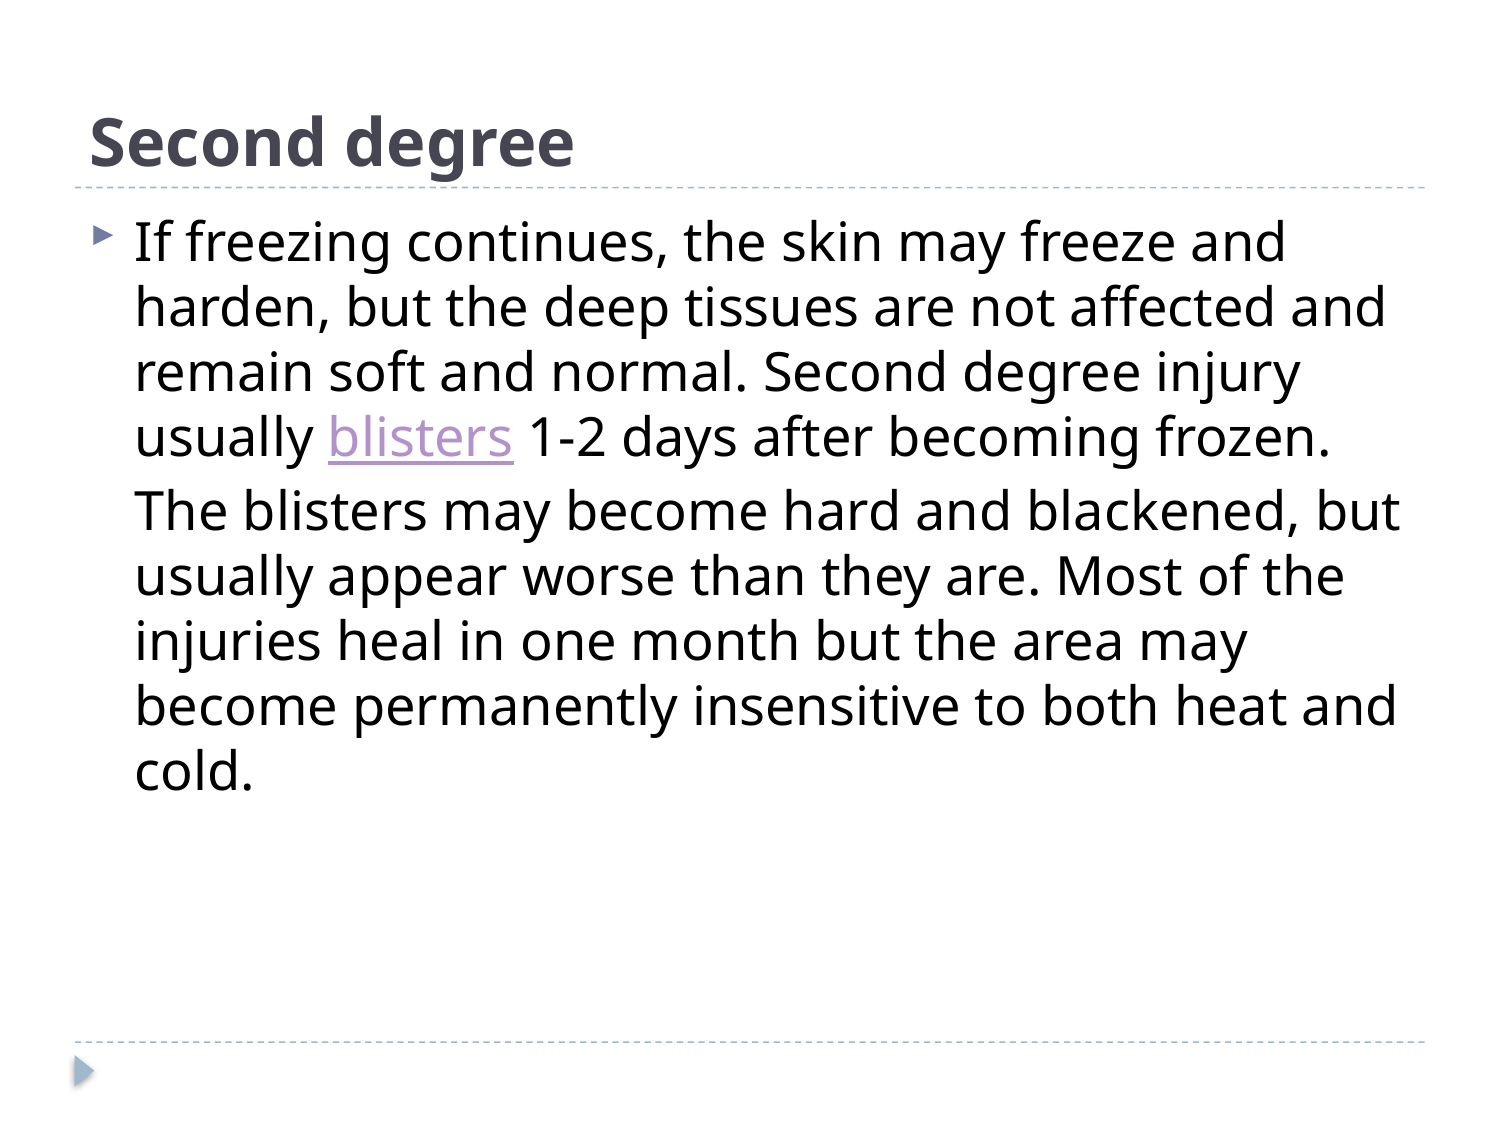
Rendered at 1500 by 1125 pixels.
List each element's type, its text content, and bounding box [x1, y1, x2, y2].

title Second degree [75, 24, 1425, 188]
list If freezing continues, the skin may freeze and harden, but the deep tissues are not affected and remain soft and normal. Second degree injury usually blisters 1-2 days after becoming frozen. The blisters may become hard and blackened, but usually appear worse than they are. Most of the injuries heal in one month but the area may become permanently insensitive to both heat and cold. [75, 200, 1425, 1010]
